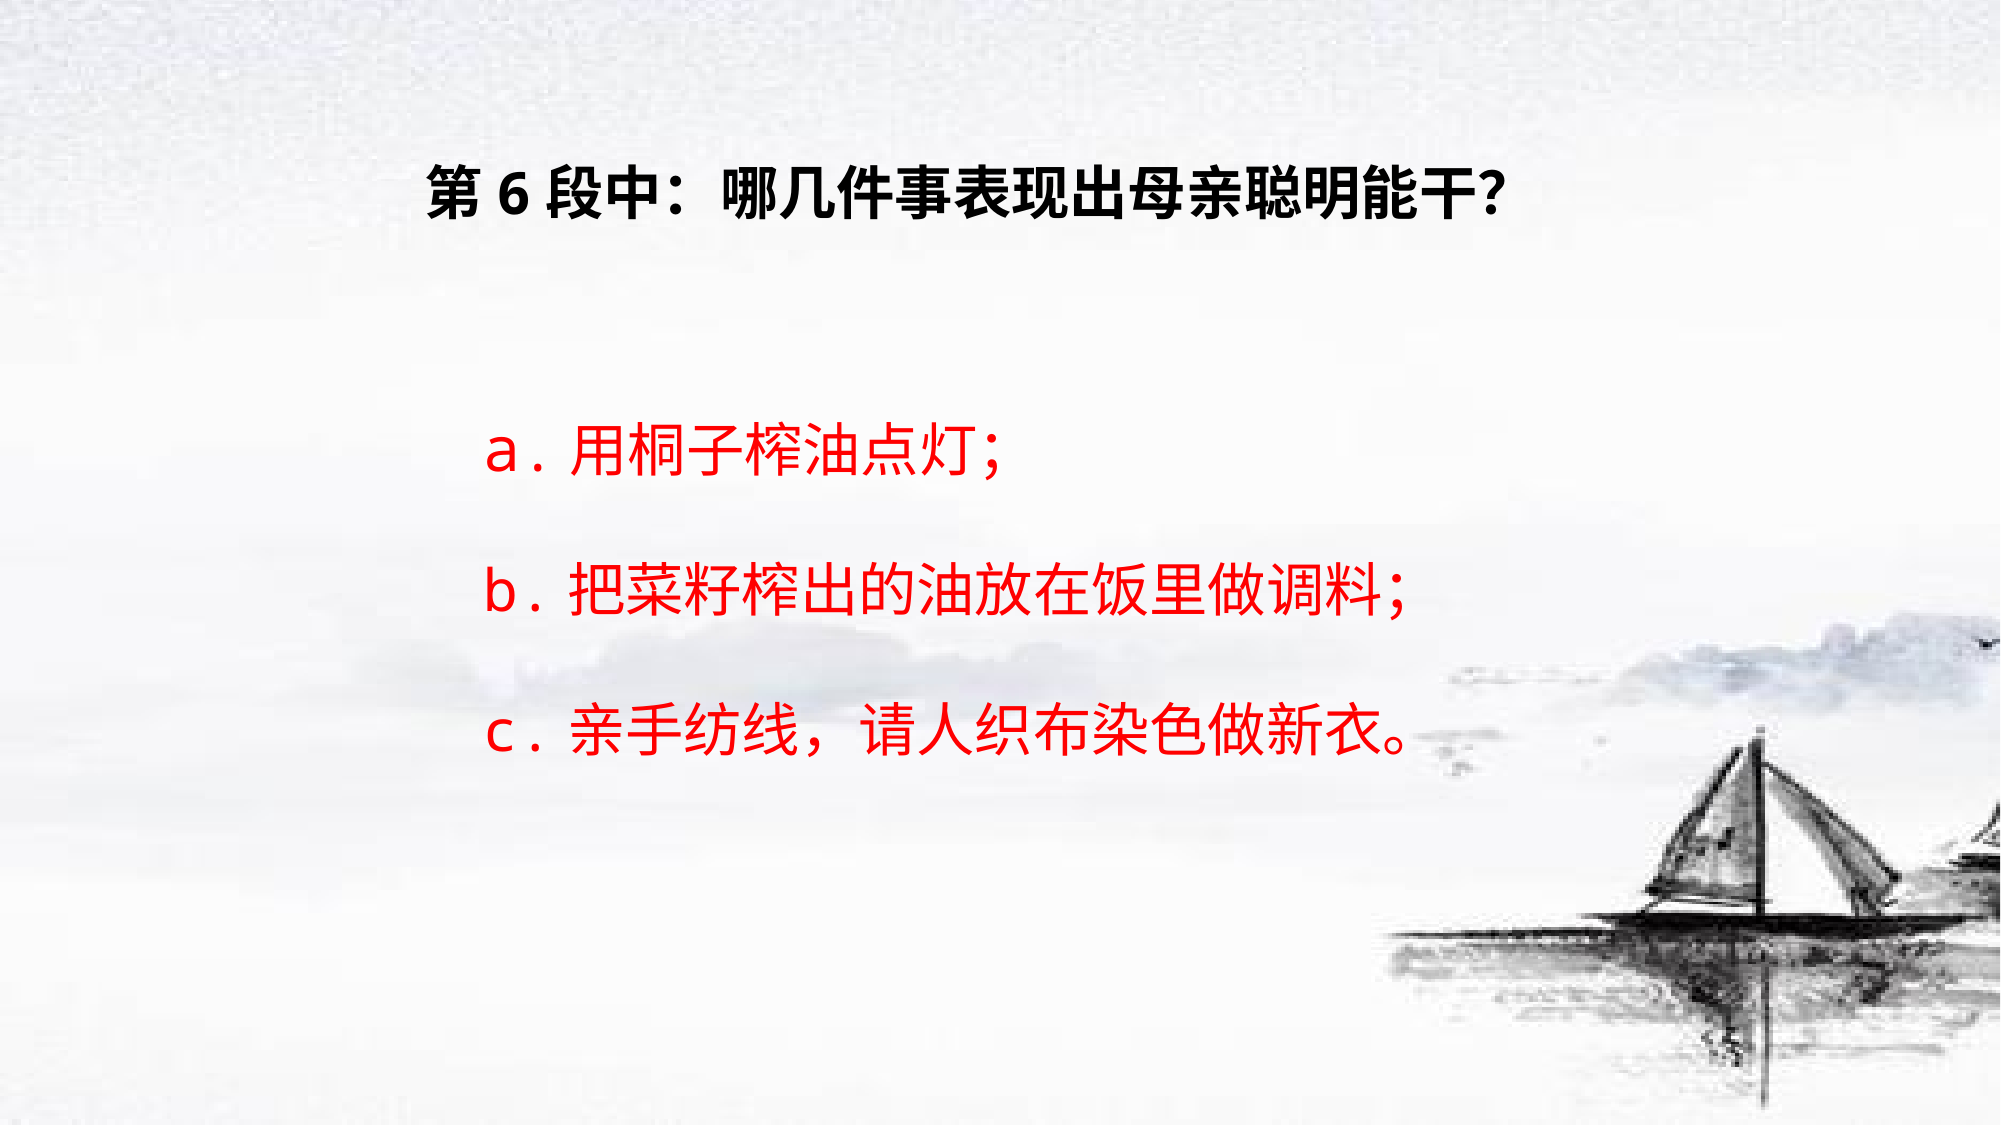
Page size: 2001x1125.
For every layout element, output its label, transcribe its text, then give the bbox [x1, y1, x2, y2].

picture [0, 0, 2001, 1125]
text_box a.用桐子榨油点灯； b.把菜籽榨出的油放在饭里做调料； c.亲手纺线，请人织布染色做新衣。 [468, 326, 1532, 771]
text_box 第6段中：哪几件事表现出母亲聪明能干？ [409, 148, 1591, 234]
